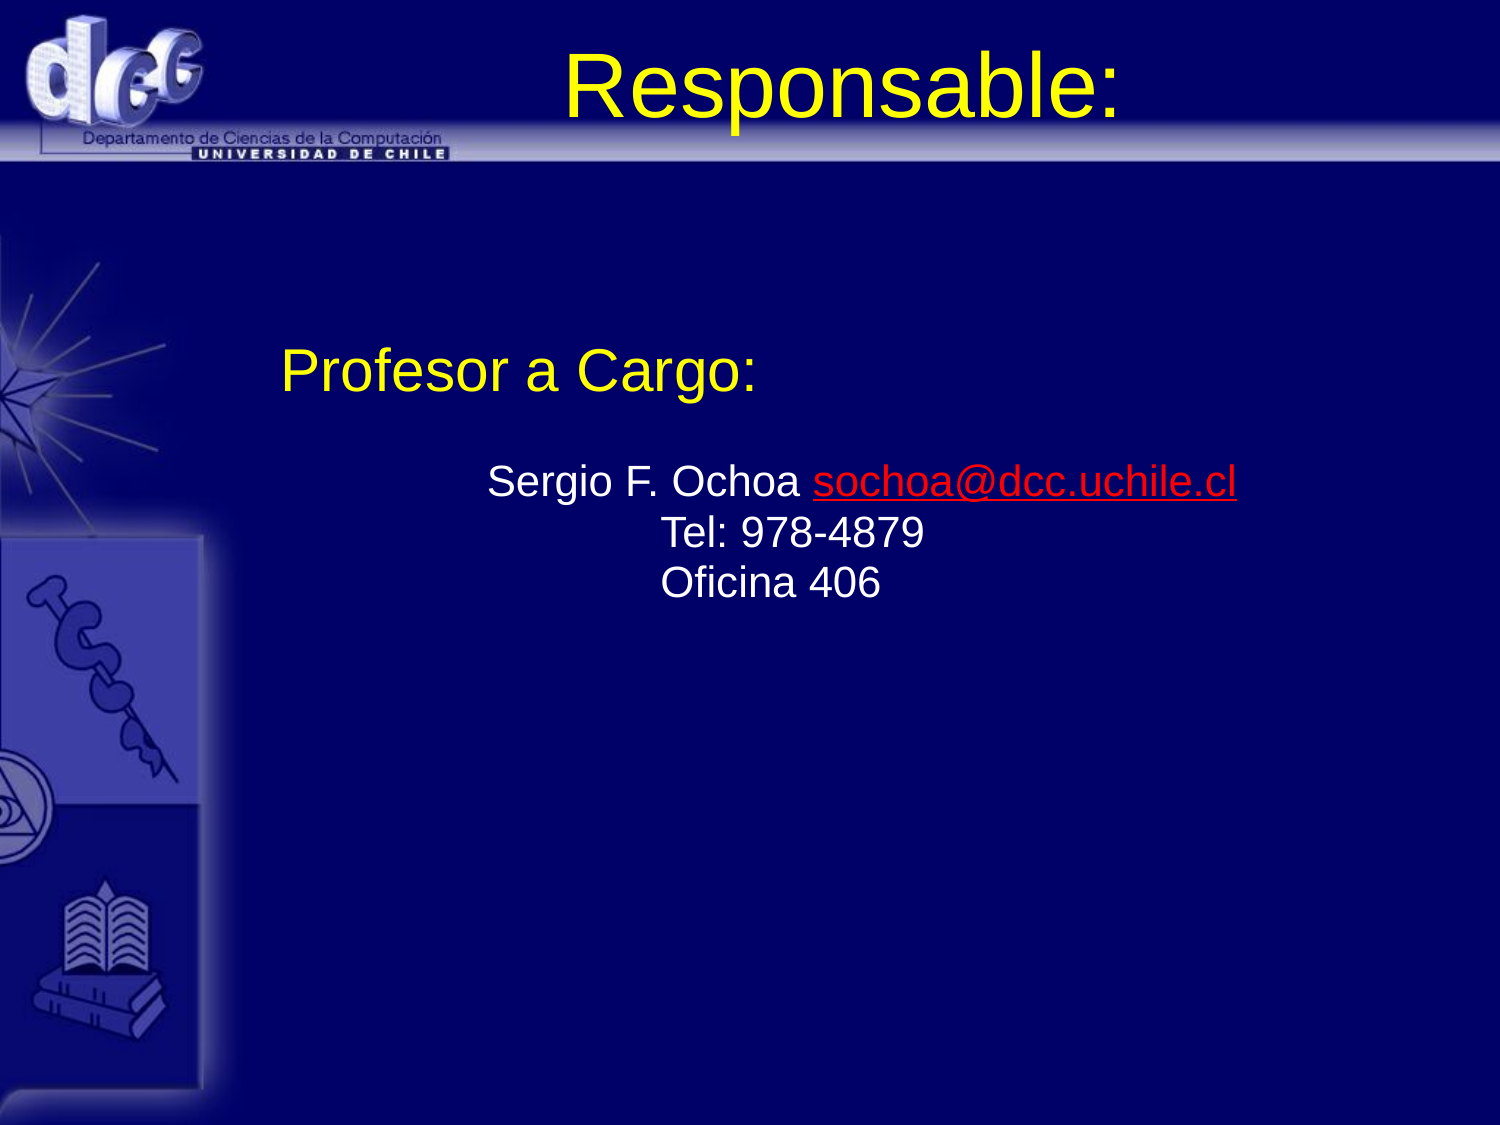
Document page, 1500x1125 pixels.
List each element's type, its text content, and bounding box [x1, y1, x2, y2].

picture [0, 0, 1500, 1125]
list Profesor a Cargo: Sergio F. Ochoa sochoa@dcc.uchile.cl Tel: 978-4879 Oficina 406 [265, 337, 1313, 1102]
title Responsable: [205, 0, 1482, 163]
